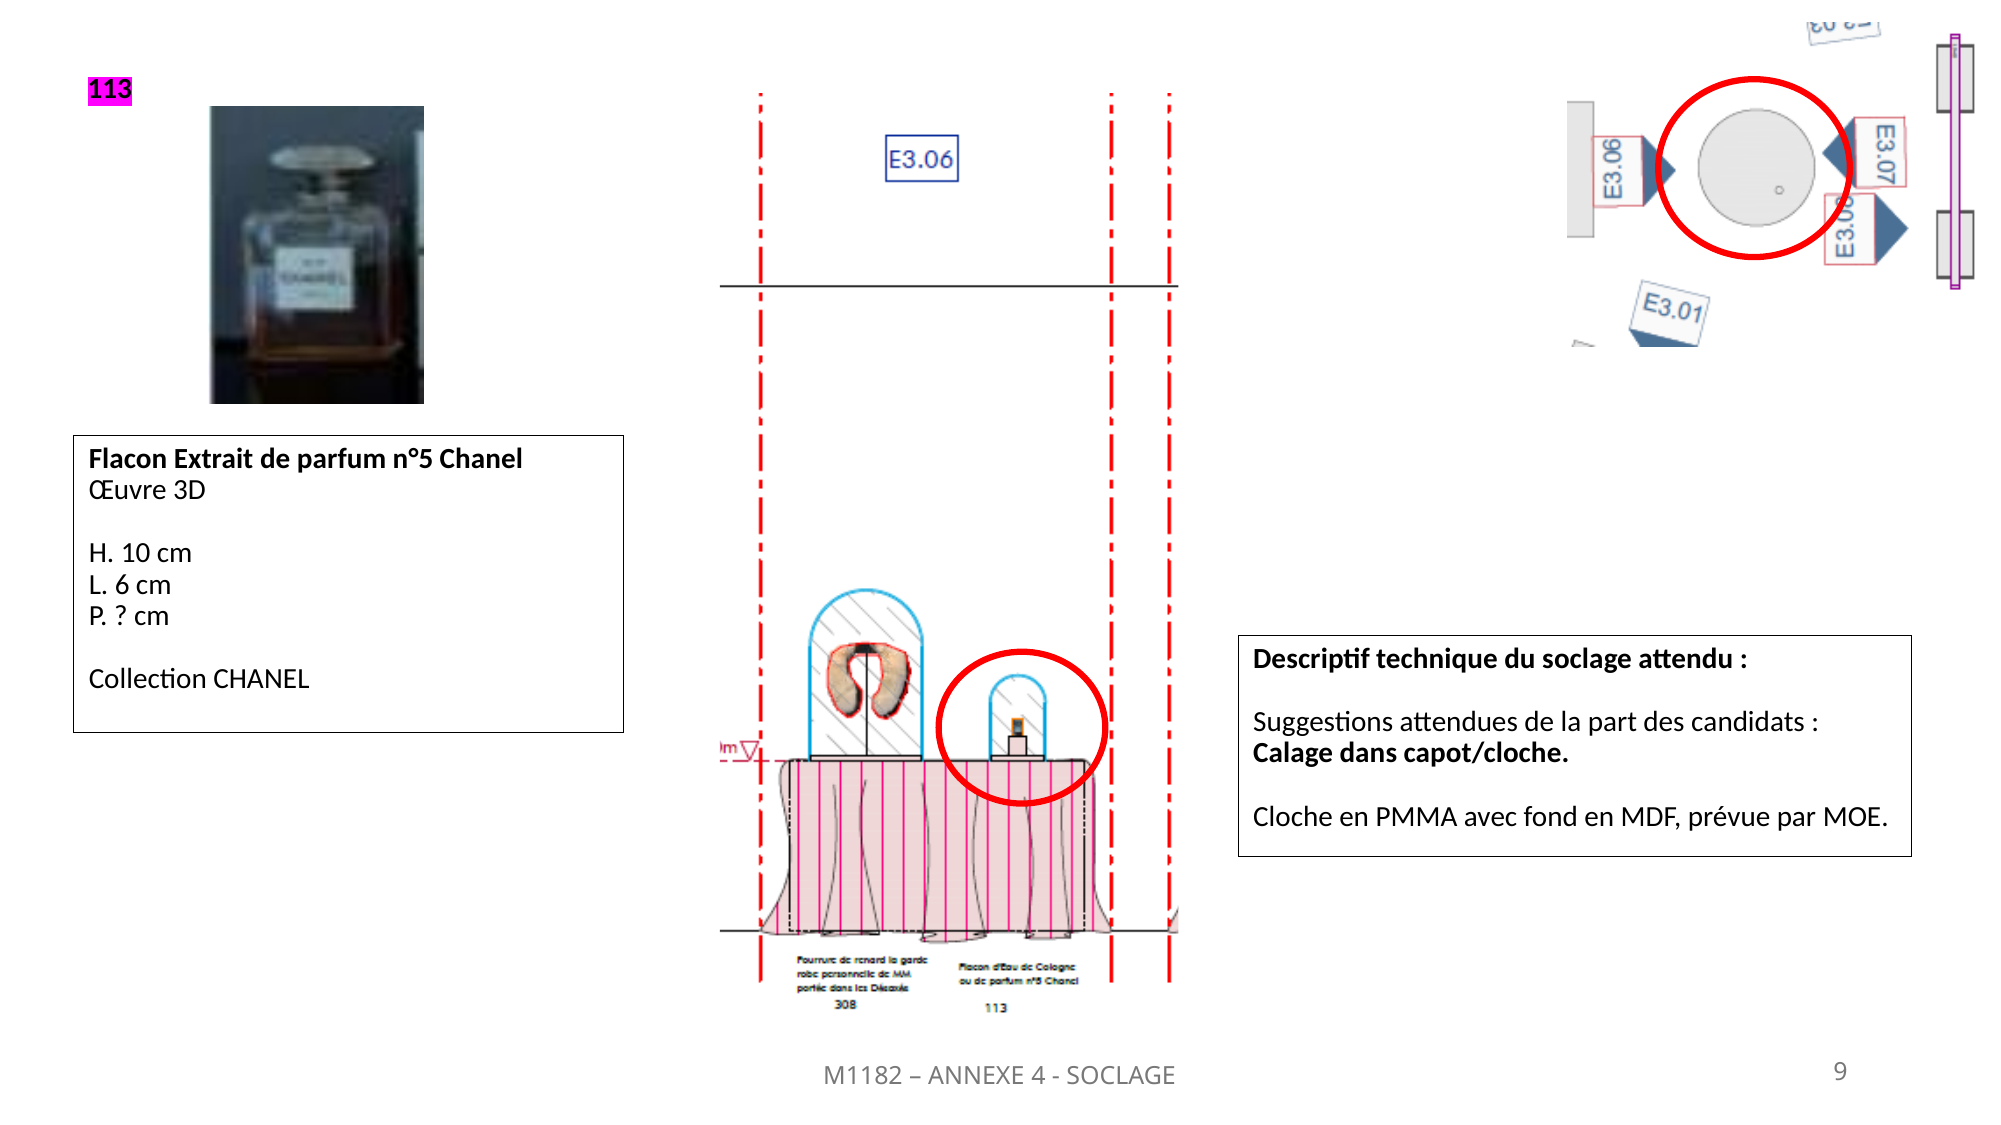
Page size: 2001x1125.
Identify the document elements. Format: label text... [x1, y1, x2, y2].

picture [1567, 21, 1986, 347]
slide_number 9 [1412, 1042, 1863, 1103]
text_box Flacon Extrait de parfum n°5 Chanel Œuvre 3D H. 10 cm L. 6 cm P. ? cm Collection CHANEL [73, 435, 624, 733]
picture [207, 105, 424, 404]
footer M1182 – ANNEXE 4 - SOCLAGE [662, 1044, 1338, 1105]
text_box Descriptif technique du soclage attendu : Suggestions attendues de la part des candidats : Calage dans capot/cloche. Cloche en PMMA avec fond en MDF, prévue par MOE. [1238, 635, 1912, 857]
picture [719, 92, 1179, 1033]
text_box 113 [72, 65, 170, 126]
